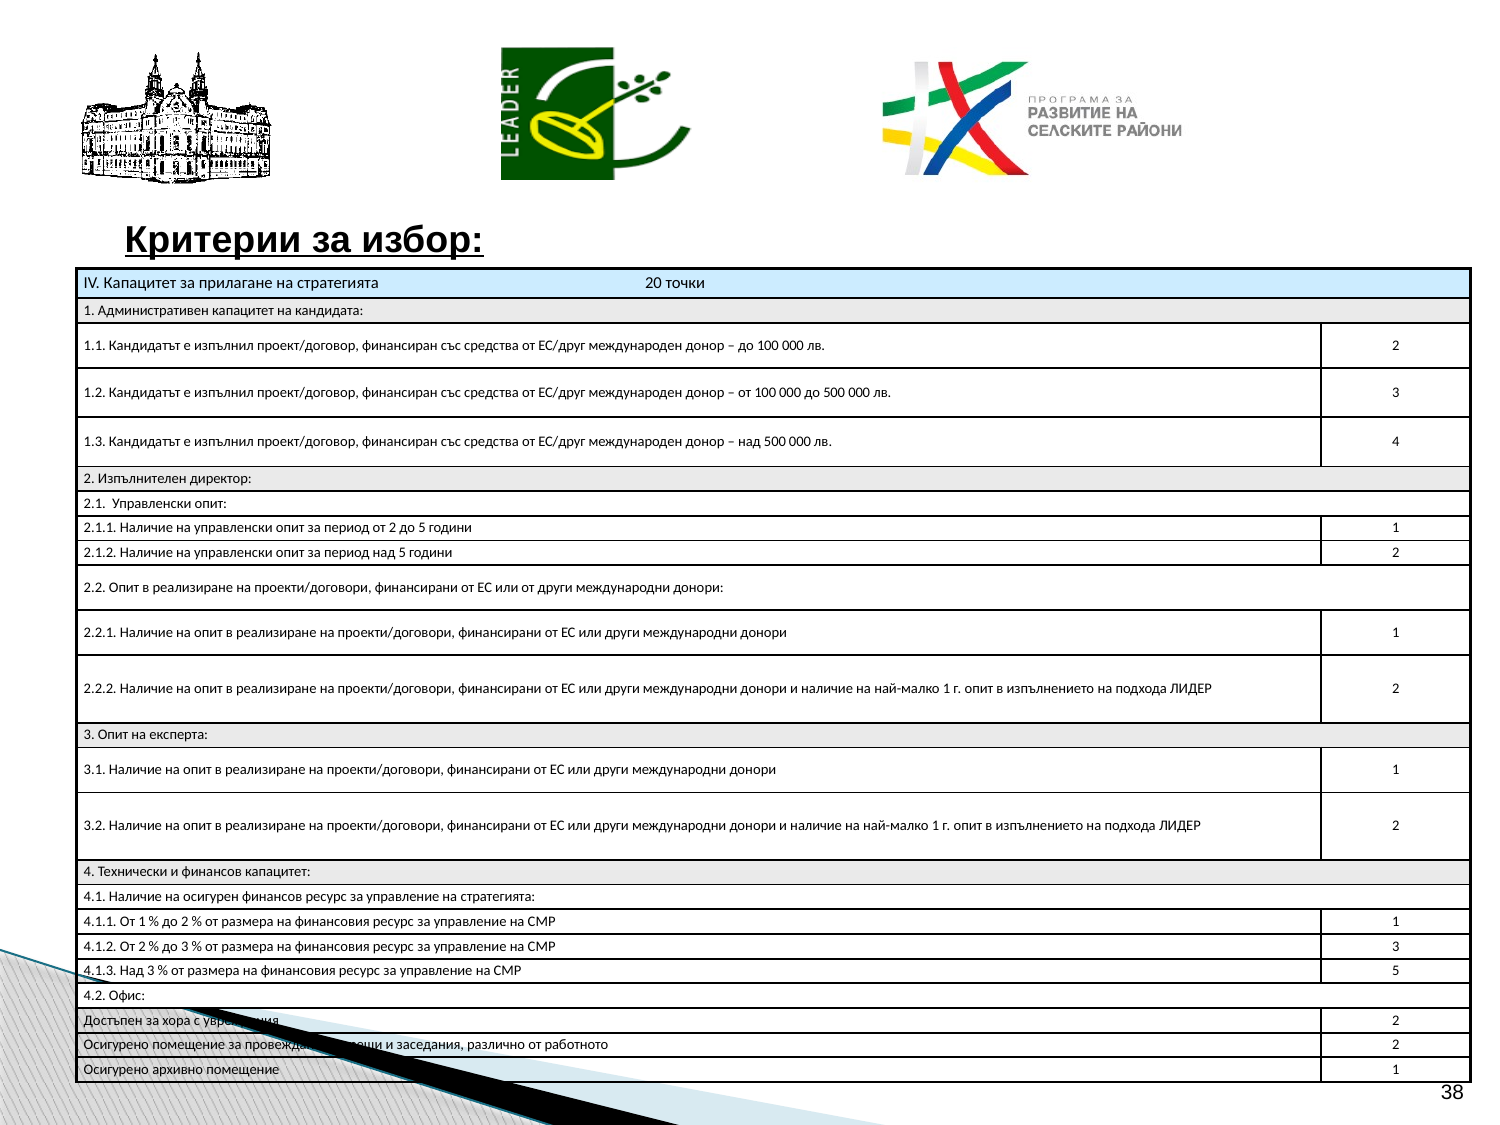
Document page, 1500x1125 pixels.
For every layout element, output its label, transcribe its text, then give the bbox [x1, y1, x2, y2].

table_cell 3 [1322, 369, 1469, 416]
table_header ІV. Капацитет за прилагане на стратегията 20 точки [78, 270, 1469, 297]
table_cell 1 [1322, 748, 1469, 792]
table_cell 2.2.2. Наличие на опит в реализиране на проекти/договори, финансирани от ЕС или други международни донори и наличие на най-малко 1 г. опит в изпълнението на подхода ЛИДЕР [78, 656, 1320, 722]
picture [501, 46, 695, 181]
table_cell 3.2. Наличие на опит в реализиране на проекти/договори, финансирани от ЕС или други международни донори и наличие на най-малко 1 г. опит в изпълнението на подхода ЛИДЕР [78, 793, 1320, 859]
table_cell 4.1. Наличие на осигурен финансов ресурс за управление на стратегията: [78, 885, 1469, 908]
table_cell 2 [1322, 656, 1469, 722]
table_cell 2 [1322, 1009, 1469, 1032]
table_cell 1 [1322, 1058, 1469, 1081]
table_cell 1. Административен капацитет на кандидата: [78, 299, 1469, 322]
table_cell 2.1.2. Наличие на управленски опит за период над 5 години [78, 541, 1320, 564]
table_cell 4.2. Офис: [78, 984, 1469, 1007]
table_cell 2 [1322, 793, 1469, 859]
table_cell 1 [1322, 517, 1469, 540]
slide_number 38 [1418, 1051, 1479, 1112]
text_box Критерии за избор: [91, 208, 1403, 267]
table_cell 2.1. Управленски опит: [78, 492, 1469, 515]
table_cell 2 [1322, 541, 1469, 564]
picture [76, 46, 278, 188]
table_cell 2.2.1. Наличие на опит в реализиране на проекти/договори, финансирани от ЕС или други международни донори [78, 611, 1320, 654]
table_cell 1.1. Кандидатът е изпълнил проект/договор, финансиран със средства от ЕС/друг международен донор – до 100 000 лв. [78, 324, 1320, 367]
table_cell 1 [1322, 910, 1469, 933]
table_cell 1 [1322, 611, 1469, 654]
table_cell Осигурено помещение за провеждане на срещи и заседания, различно от работното [78, 1034, 1320, 1056]
picture [867, 46, 1194, 187]
table_cell 1.3. Кандидатът е изпълнил проект/договор, финансиран със средства от ЕС/друг международен донор – над 500 000 лв. [78, 418, 1320, 466]
table_cell 1.2. Кандидатът е изпълнил проект/договор, финансиран със средства от ЕС/друг международен донор – от 100 000 до 500 000 лв. [78, 369, 1320, 416]
table_cell 2 [1322, 1034, 1469, 1056]
table_cell 4.1.2. От 2 % до 3 % от размера на финансовия ресурс за управление на СМР [78, 935, 1320, 958]
table_cell Достъпен за хора с увреждания [78, 1009, 1320, 1032]
table_cell 2.2. Опит в реализиране на проекти/договори, финансирани от ЕС или от други международни донори: [78, 566, 1469, 609]
table_cell 2 [1322, 324, 1469, 367]
table_cell 2.1.1. Наличие на управленски опит за период от 2 до 5 години [78, 517, 1320, 540]
table_cell Осигурено архивно помещение [78, 1058, 1320, 1081]
table_cell 3. Опит на експерта: [78, 724, 1469, 747]
table_cell 5 [1322, 960, 1469, 982]
table_cell 4 [1322, 418, 1469, 466]
table_cell 4.1.1. От 1 % до 2 % от размера на финансовия ресурс за управление на СМР [78, 910, 1320, 933]
table_cell 2. Изпълнителен директор: [78, 467, 1469, 490]
table_cell 4. Технически и финансов капацитет: [78, 861, 1469, 884]
table_cell 3 [1322, 935, 1469, 958]
table_cell 3.1. Наличие на опит в реализиране на проекти/договори, финансирани от ЕС или други международни донори [78, 748, 1320, 792]
table_cell 4.1.3. Над 3 % от размера на финансовия ресурс за управление на СМР [78, 960, 1320, 982]
